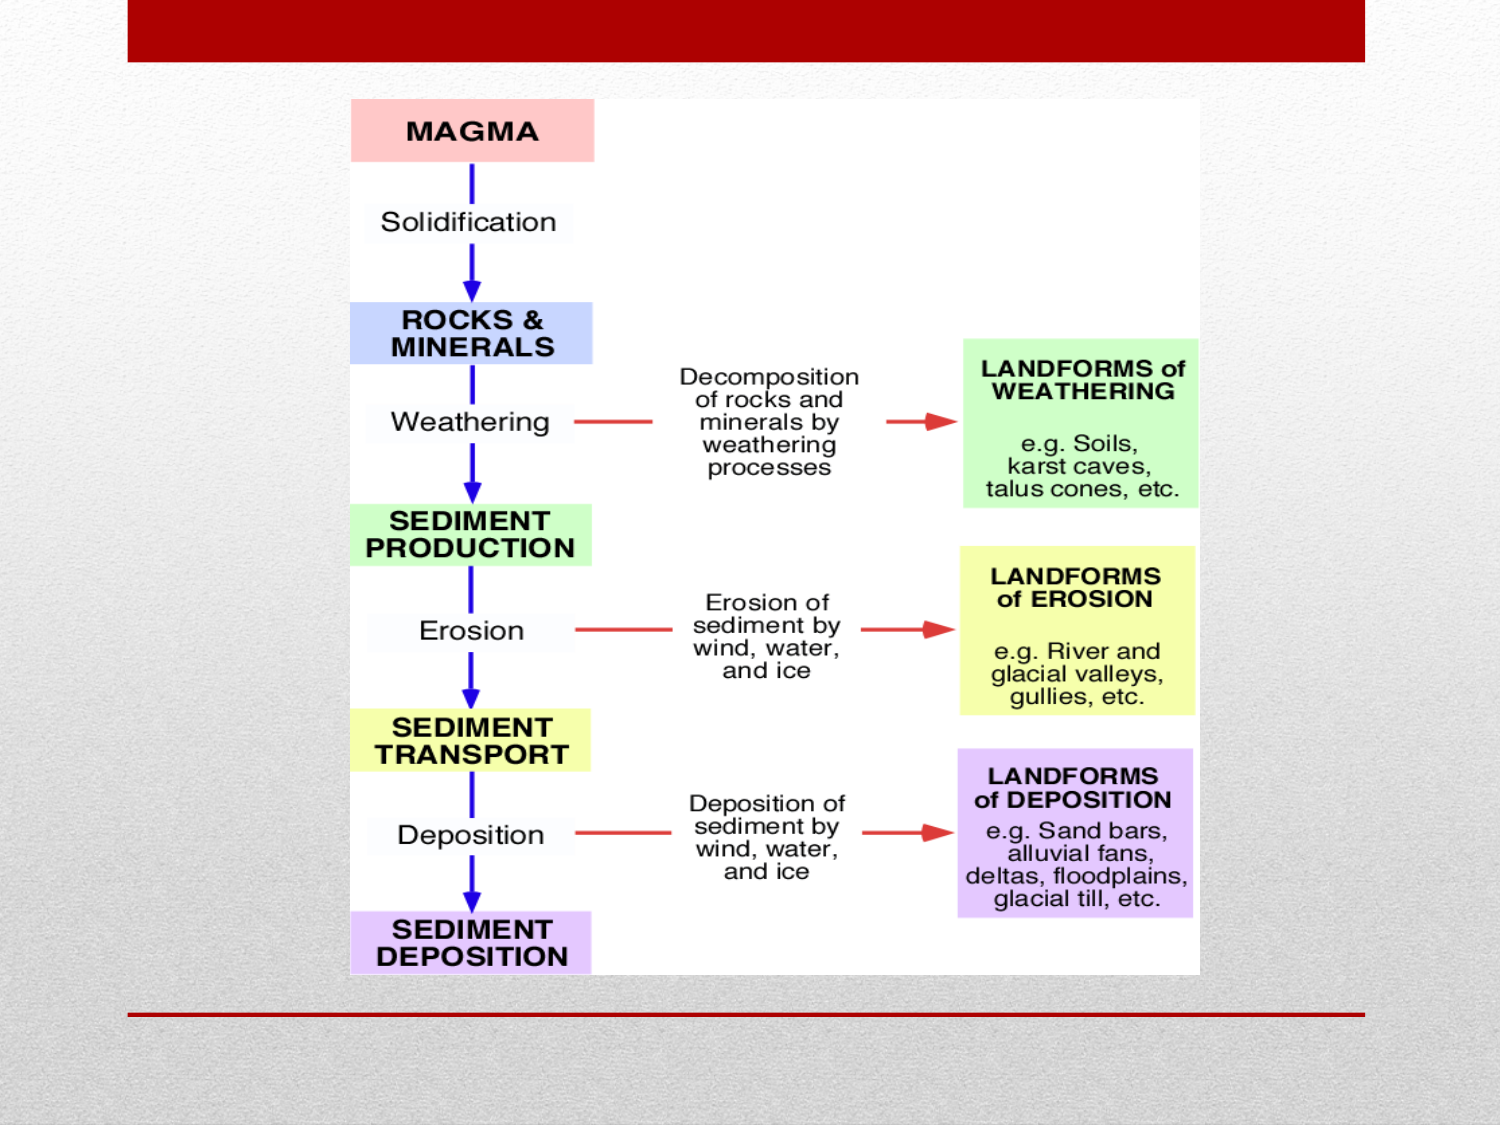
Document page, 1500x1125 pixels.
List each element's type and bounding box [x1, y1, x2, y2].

picture [349, 99, 1201, 976]
